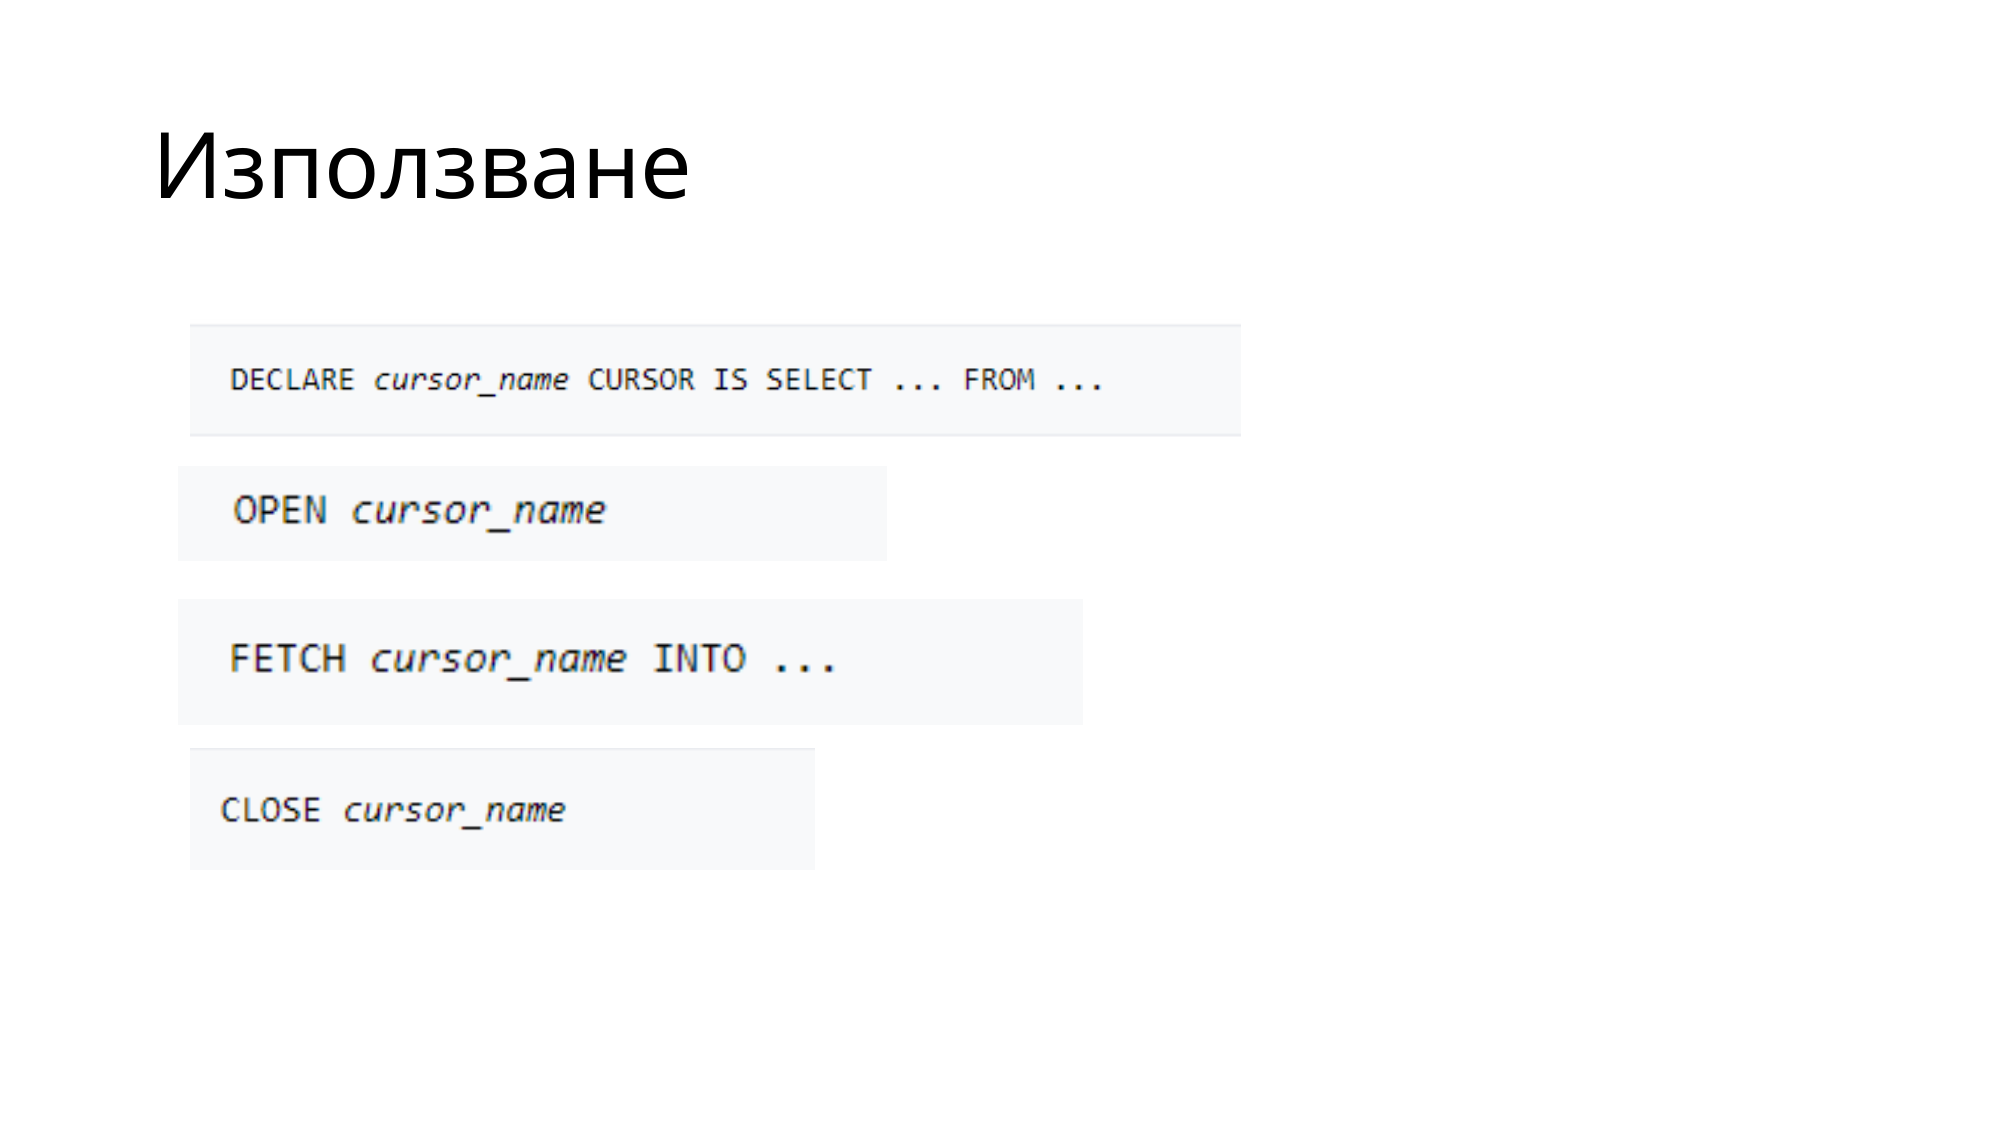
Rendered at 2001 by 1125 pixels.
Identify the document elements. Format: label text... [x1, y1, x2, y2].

picture [178, 466, 888, 561]
text_box Използване [137, 59, 1863, 278]
picture [190, 748, 815, 871]
picture [178, 599, 1083, 725]
picture [190, 318, 1241, 444]
